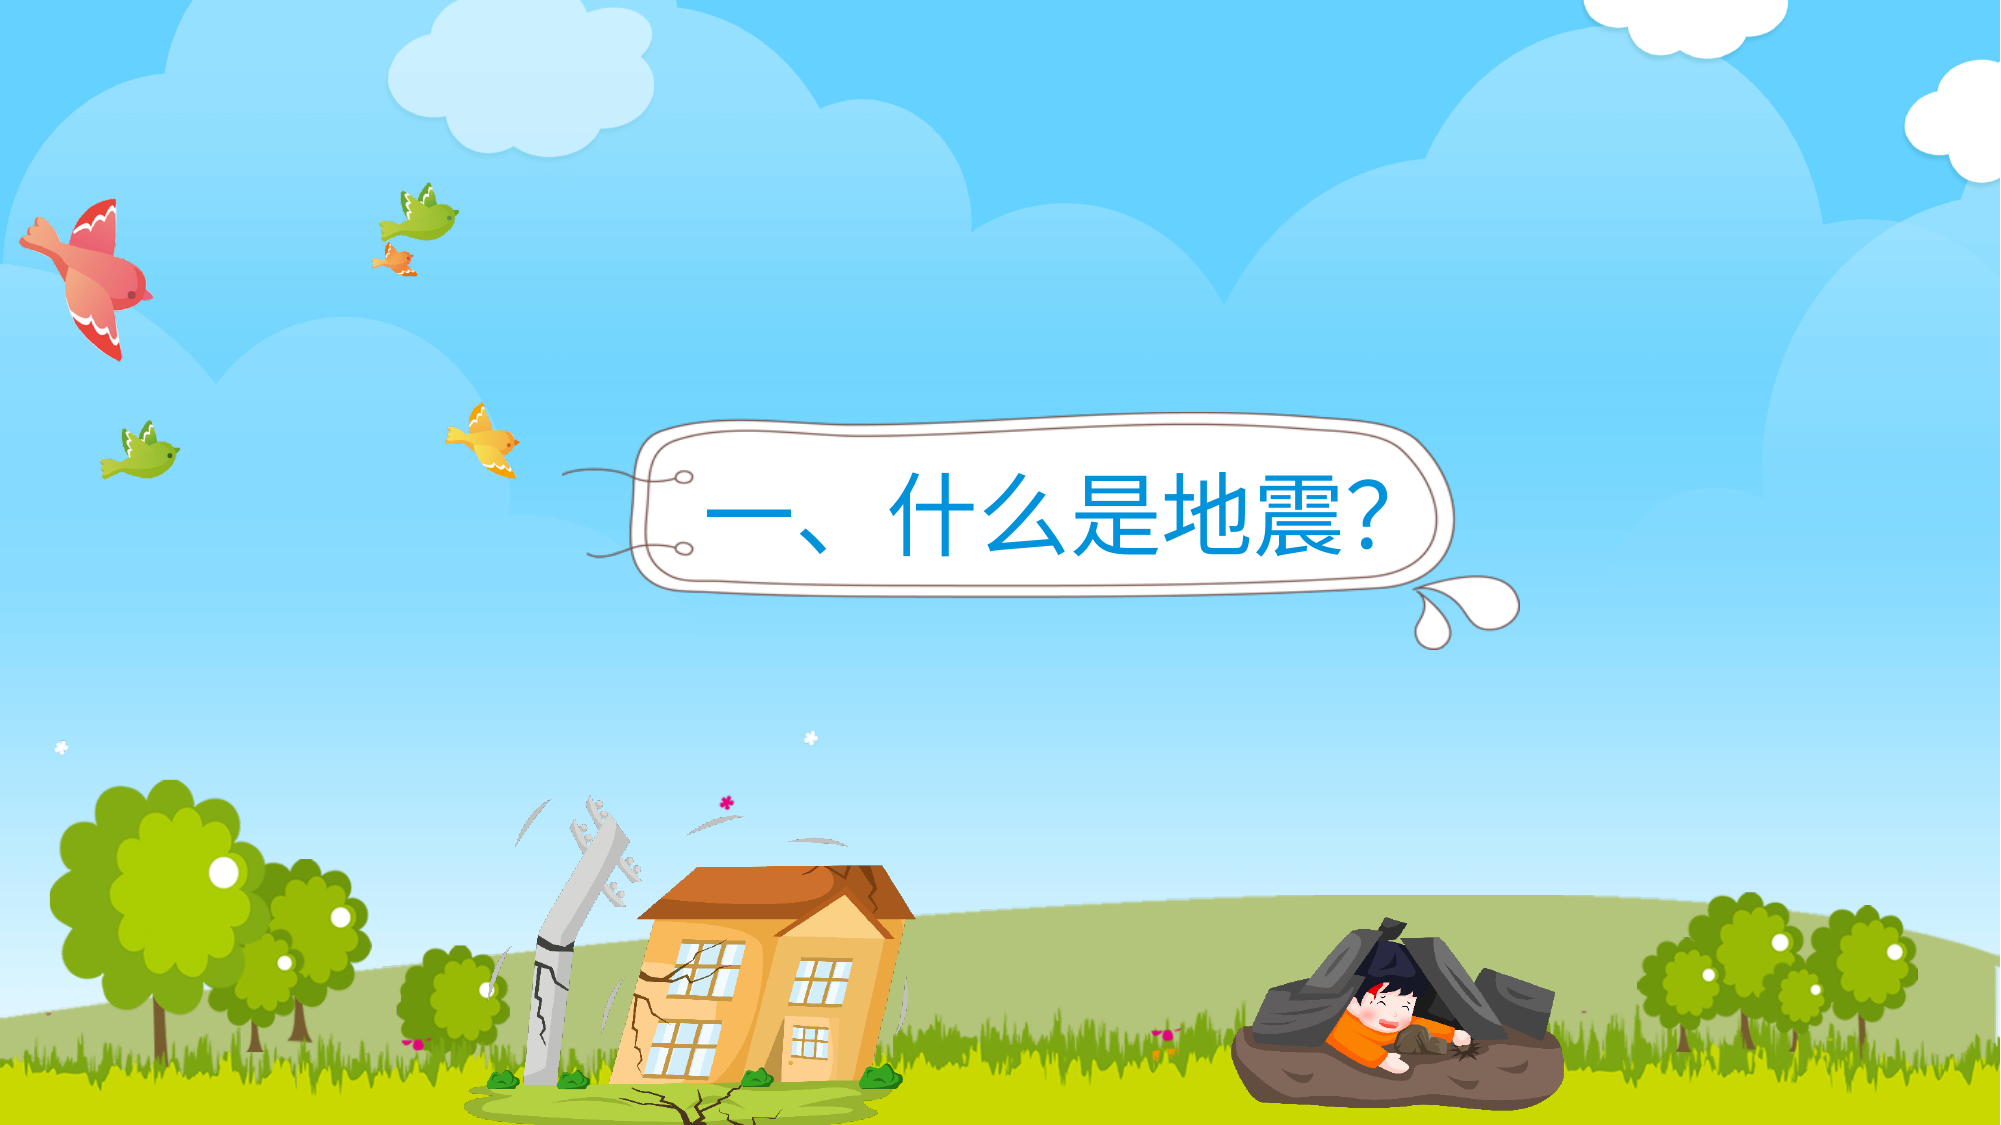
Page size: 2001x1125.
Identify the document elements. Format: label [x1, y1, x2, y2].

text_box [562, 412, 1520, 650]
picture [0, 0, 2000, 1125]
